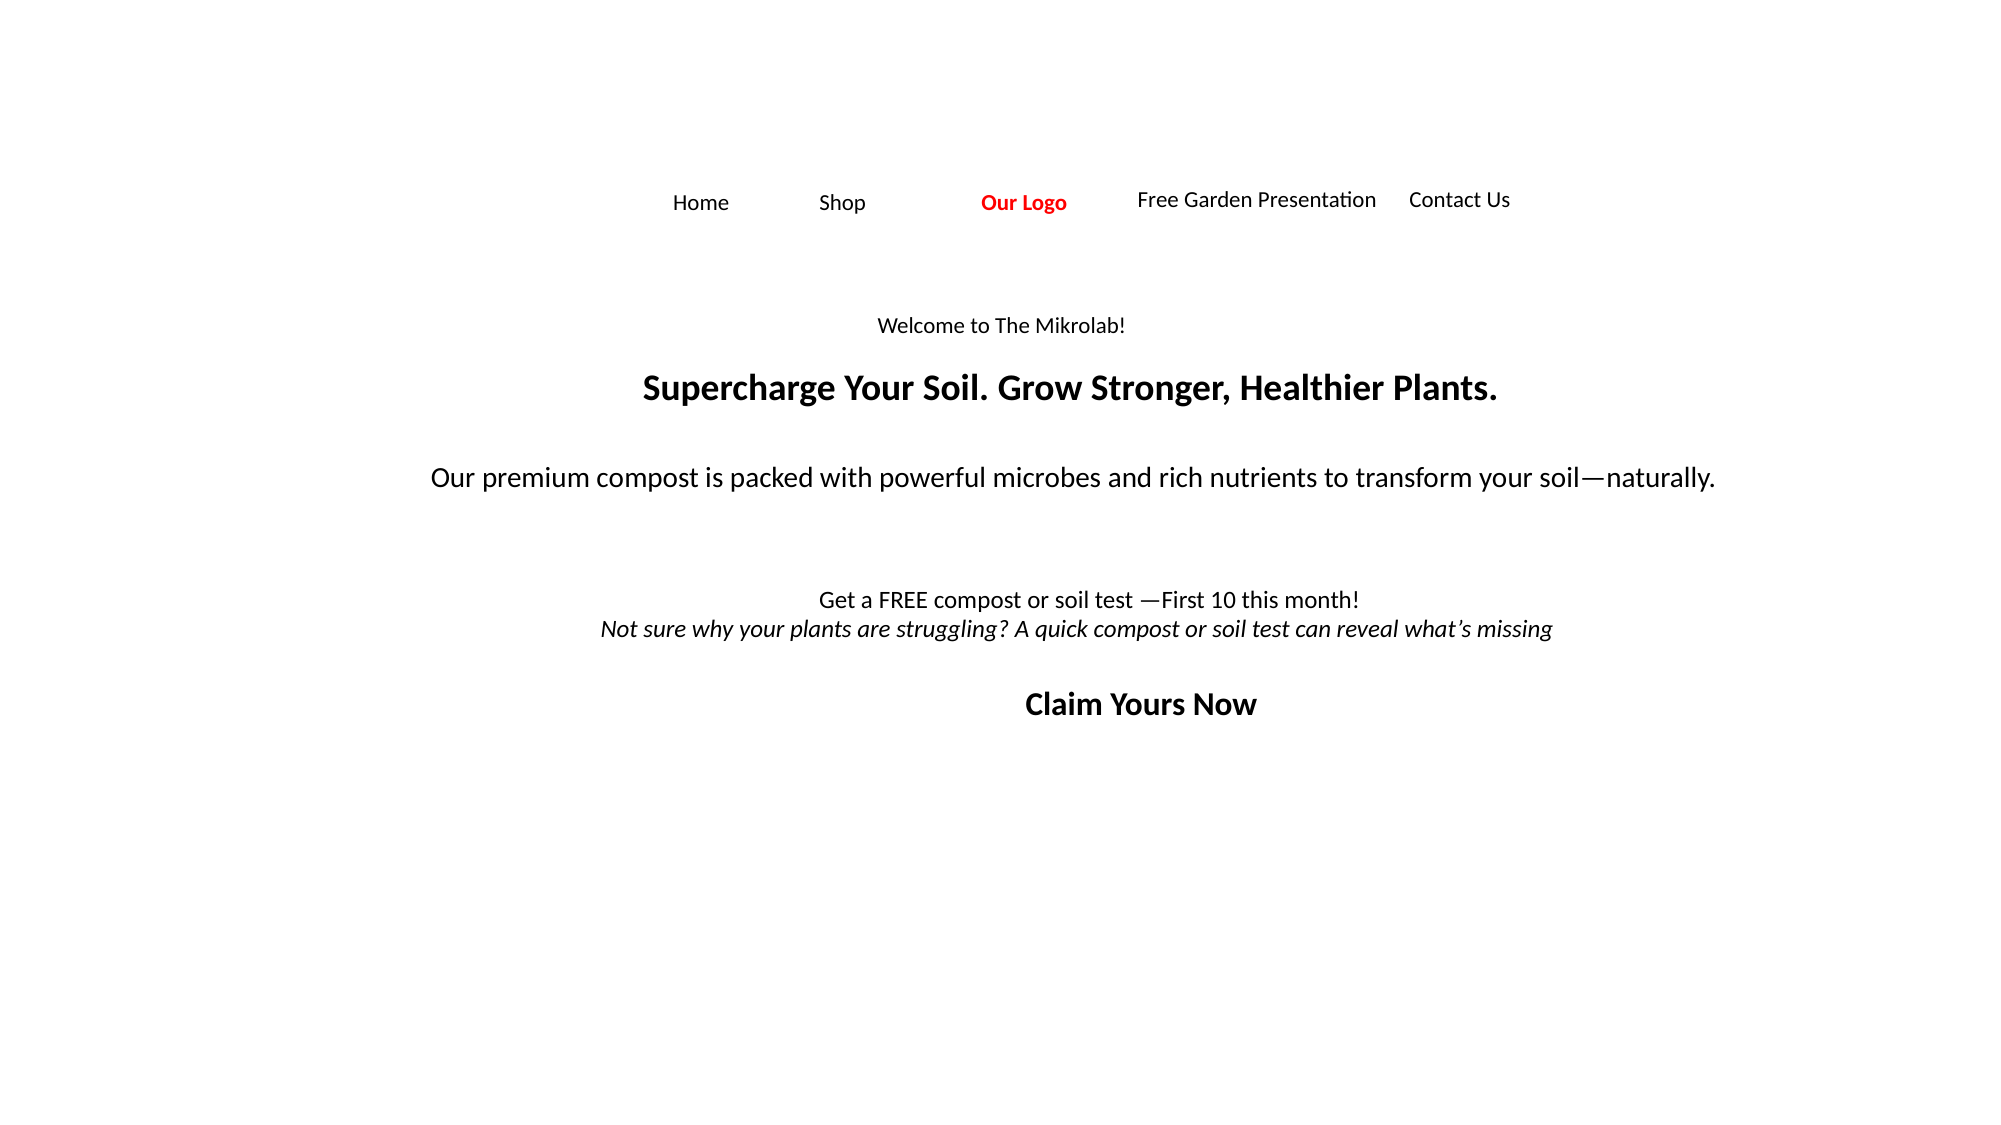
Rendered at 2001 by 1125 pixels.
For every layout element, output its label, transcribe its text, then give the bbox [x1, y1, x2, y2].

text_box Home [658, 179, 745, 222]
text_box Supercharge Your Soil. Grow Stronger, Healthier Plants. [628, 355, 1536, 415]
text_box Claim Yours Now [1010, 674, 1273, 730]
text_box Welcome to The Mikrolab! [862, 303, 1142, 346]
text_box Shop [804, 179, 882, 222]
text_box Our Logo [966, 179, 1083, 222]
text_box Get a FREE compost or soil test —First 10 this month! [804, 575, 1422, 605]
text_box Not sure why your plants are struggling? A quick compost or soil test can reveal what’s missing [585, 605, 1586, 650]
text_box Contact Us [1394, 177, 1526, 220]
text_box Free Garden Presentation [1122, 177, 1392, 220]
text_box Our premium compost is packed with powerful microbes and rich nutrients to transform your soil—naturally. [416, 450, 1797, 501]
